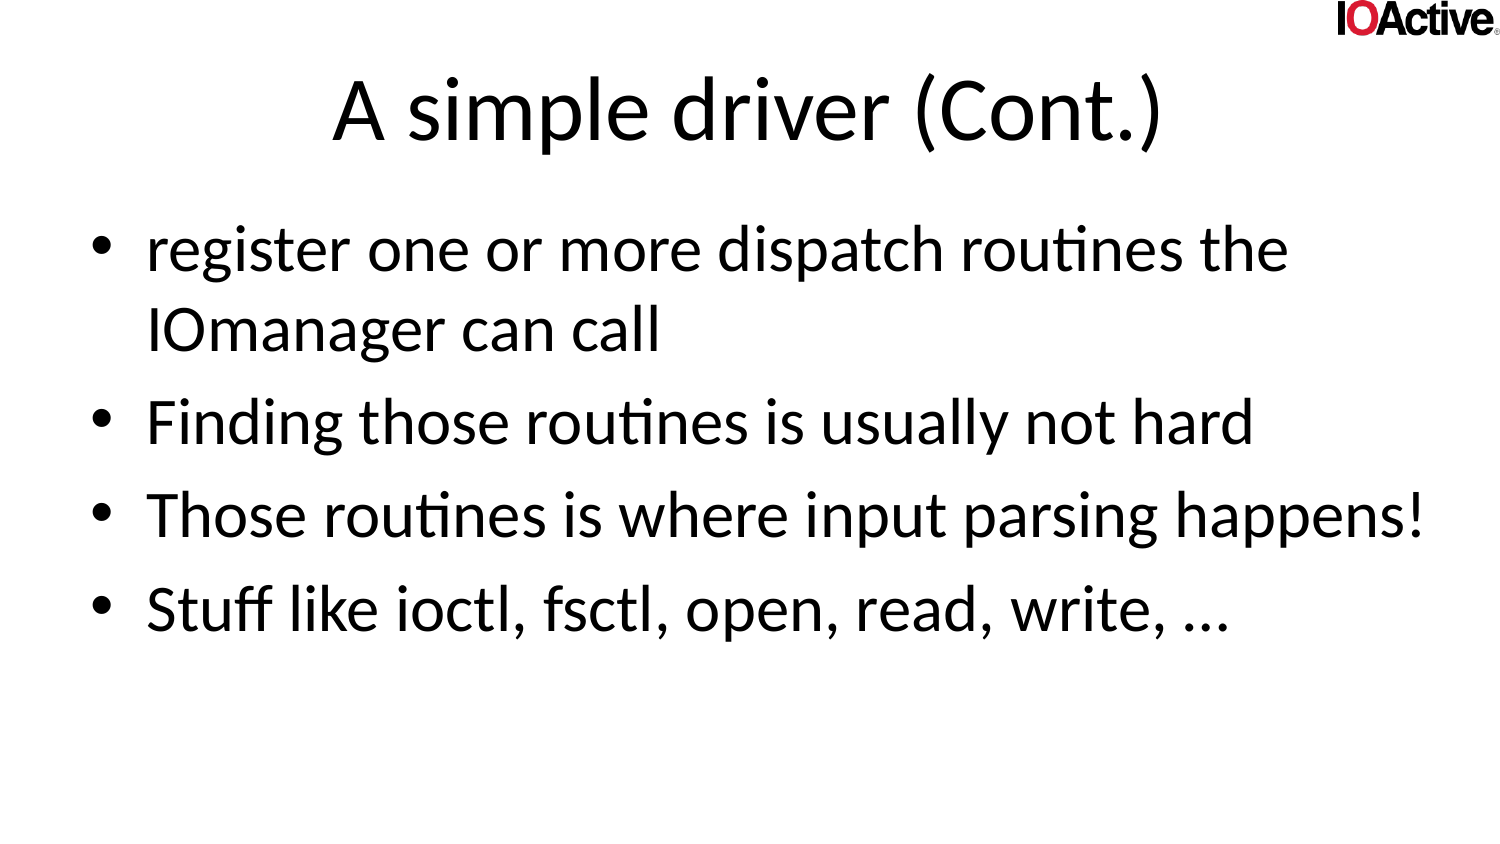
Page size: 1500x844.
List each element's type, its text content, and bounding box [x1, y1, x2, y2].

list register one or more dispatch routines the IOmanager can call Finding those routines is usually not hard Those routines is where input parsing happens! Stuff like ioctl, fsctl, open, read, write, … [75, 196, 1500, 754]
picture [1337, 0, 1500, 36]
title A simple driver (Cont.) [75, 33, 1425, 175]
